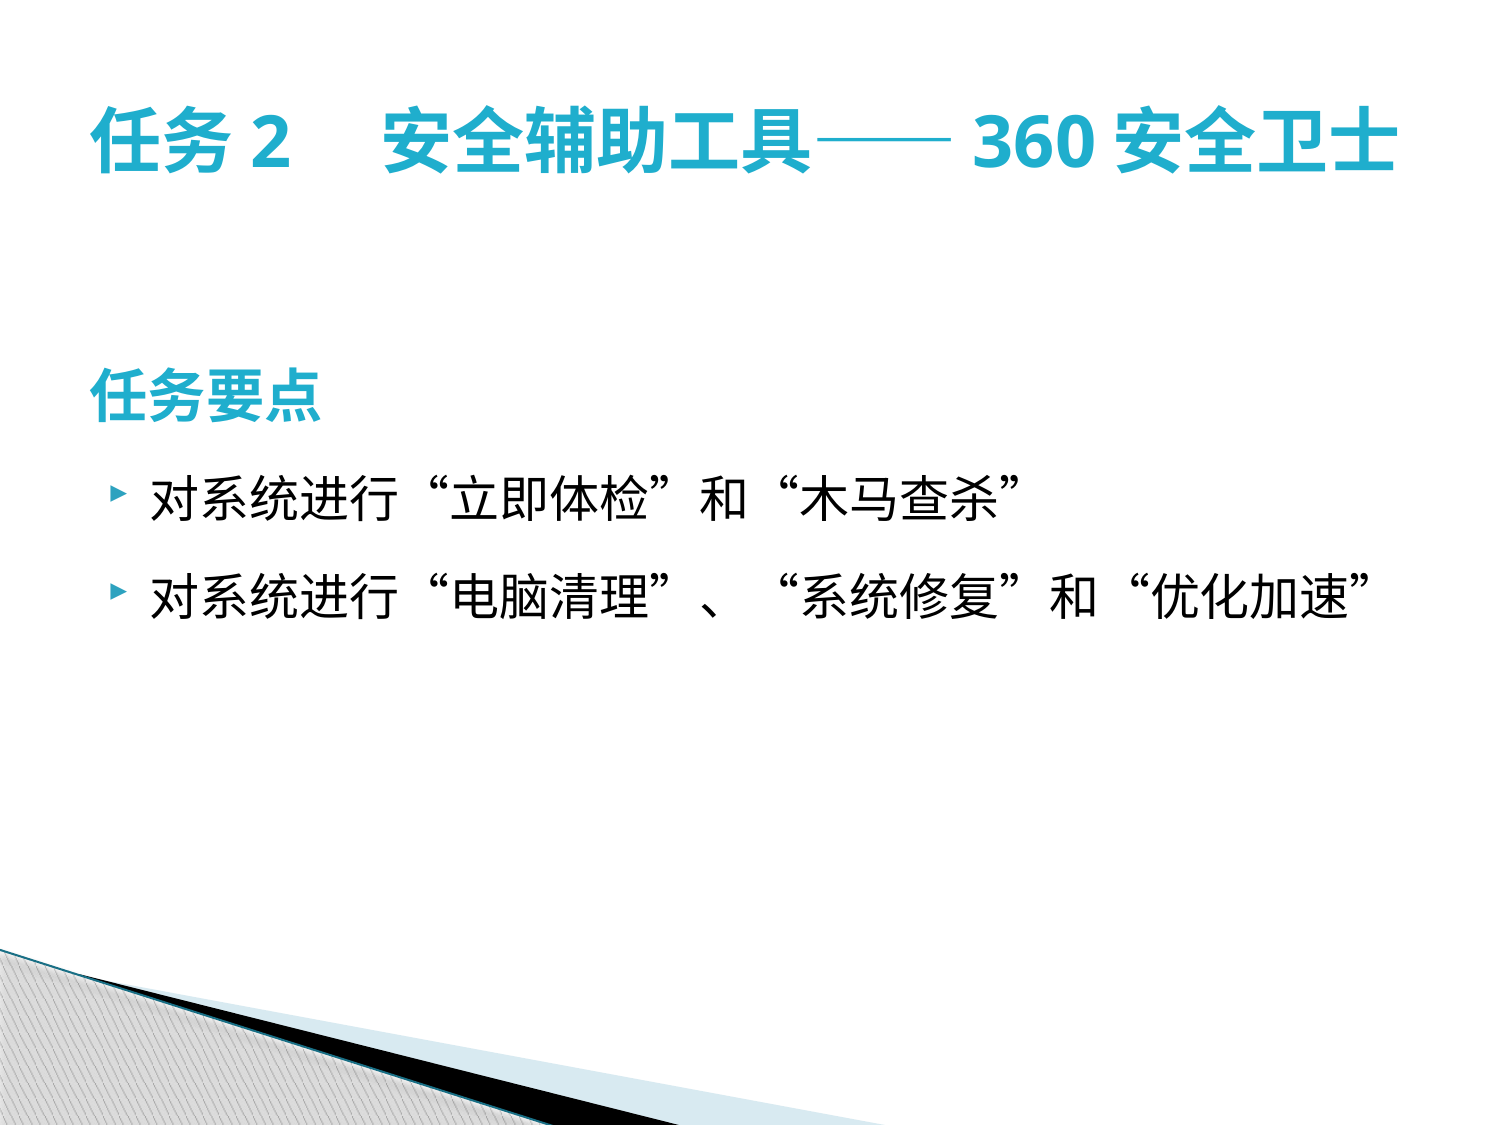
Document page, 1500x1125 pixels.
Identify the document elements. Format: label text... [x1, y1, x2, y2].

title 任务2 安全辅助工具——360安全卫士 [75, 45, 1425, 233]
list 任务要点 对系统进行“立即体检”和“木马查杀” 对系统进行“电脑清理”、“系统修复”和“优化加速” [75, 309, 1425, 953]
